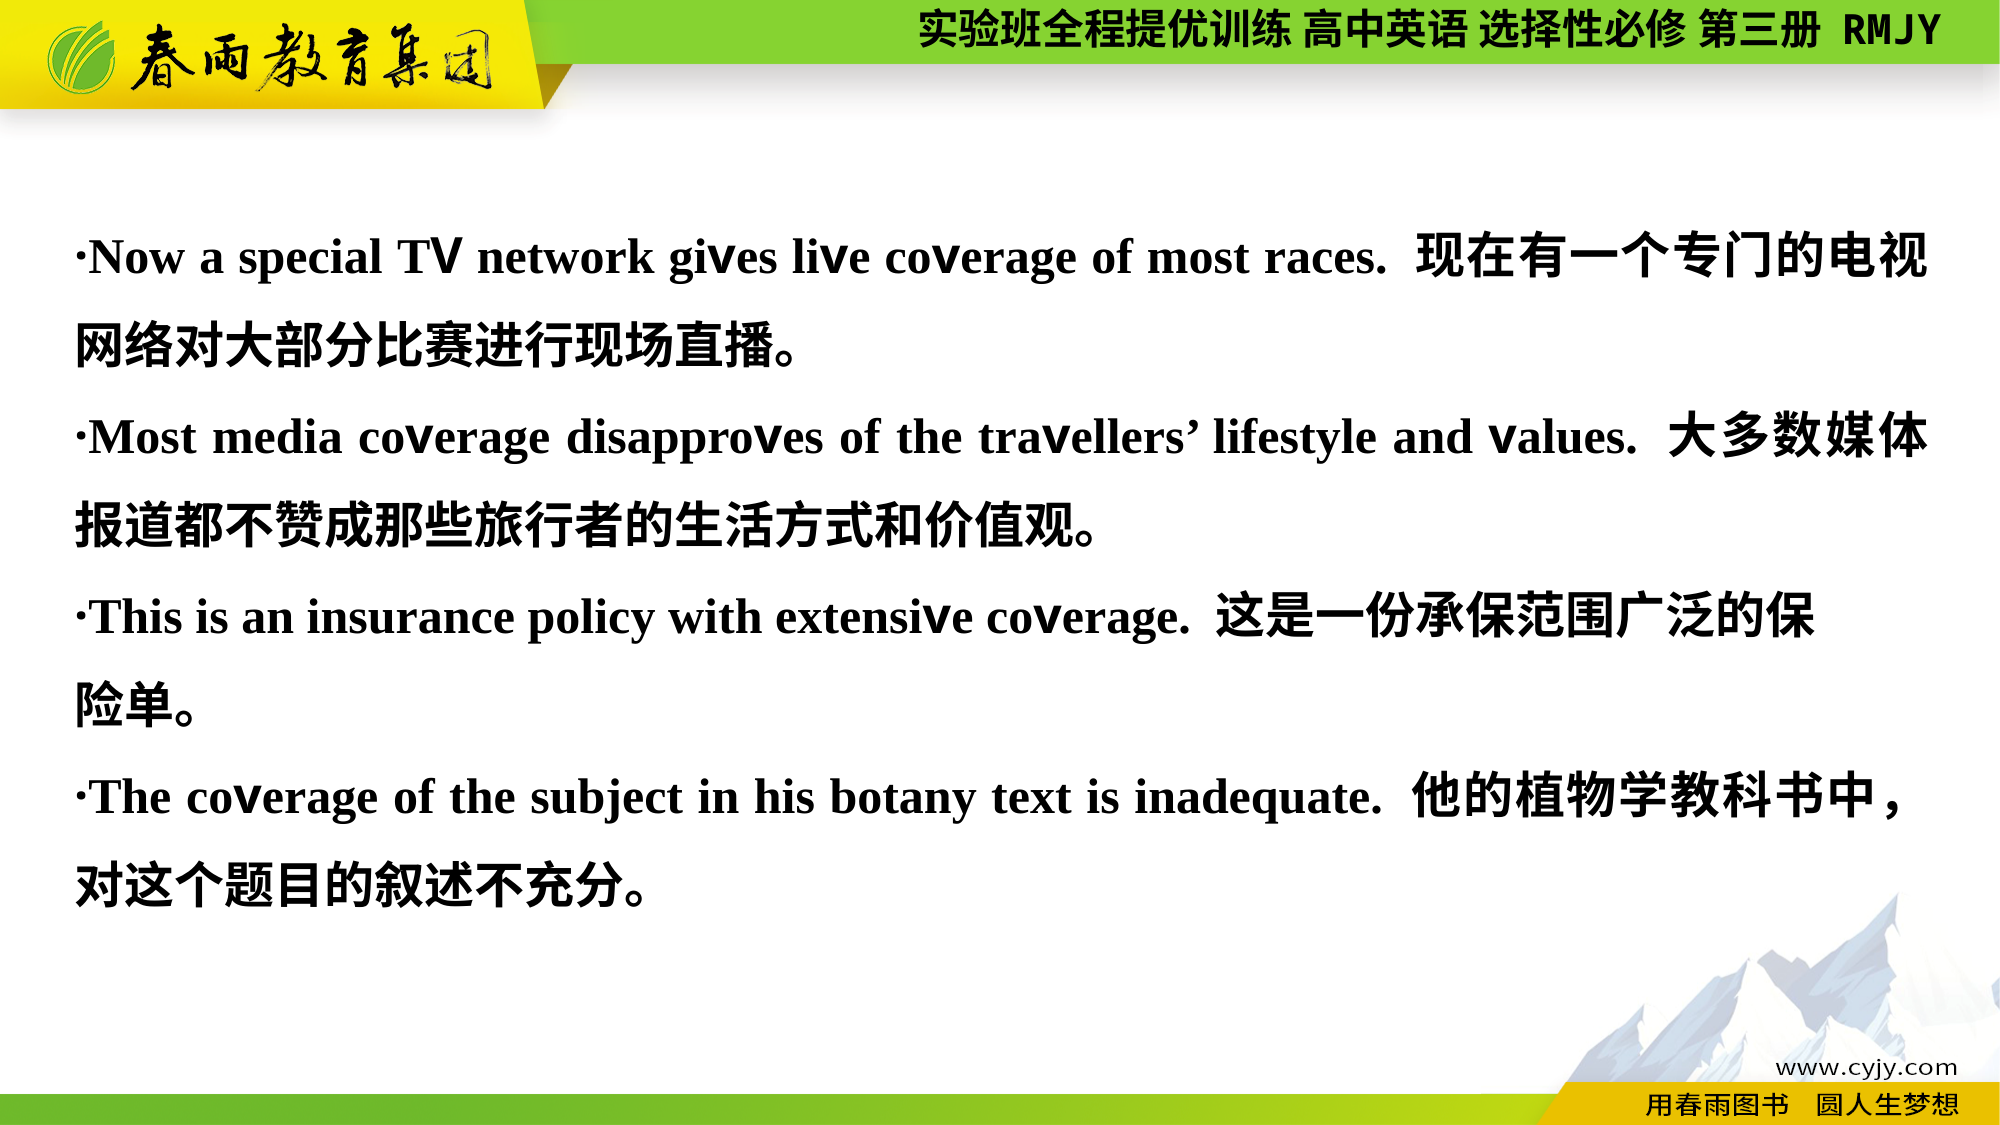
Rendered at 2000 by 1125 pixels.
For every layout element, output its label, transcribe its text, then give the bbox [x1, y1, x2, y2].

list ·Now a special TV network gives live coverage of most races. 现在有一个专门的电视网络对大部分比赛进行现场直播。 ·Most media coverage disapproves of the travellers’ lifestyle and values. 大多数媒体报道都不赞成那些旅行者的生活方式和价值观。 ·This is an insurance policy with extensive coverage. 这是一份承保范围广泛的保 险单。 ·The coverage of the subject in his botany text is inadequate. 他的植物学教科书中，对这个题目的叙述不充分。 [59, 186, 1944, 929]
picture [0, 0, 2000, 1125]
